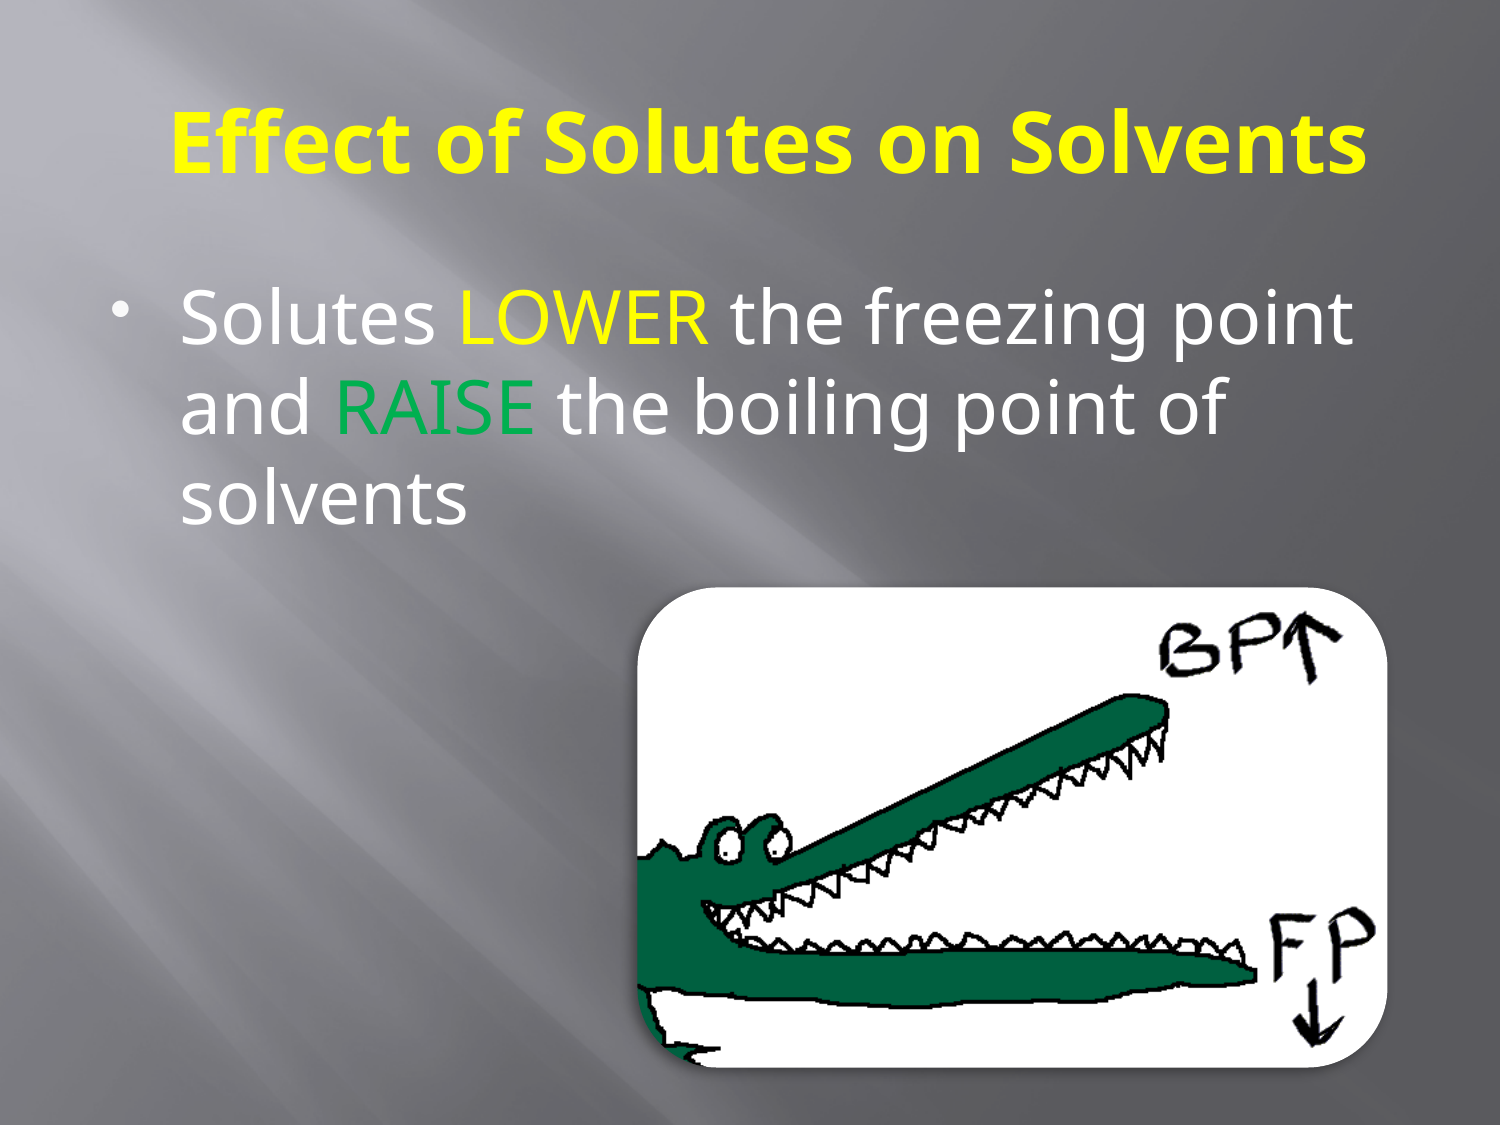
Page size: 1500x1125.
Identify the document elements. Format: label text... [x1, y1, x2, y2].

picture [637, 587, 1388, 1068]
title Effect of Solutes on Solvents [37, 45, 1500, 233]
list Solutes LOWER the freezing point and RAISE the boiling point of solvents [75, 262, 1425, 1035]
